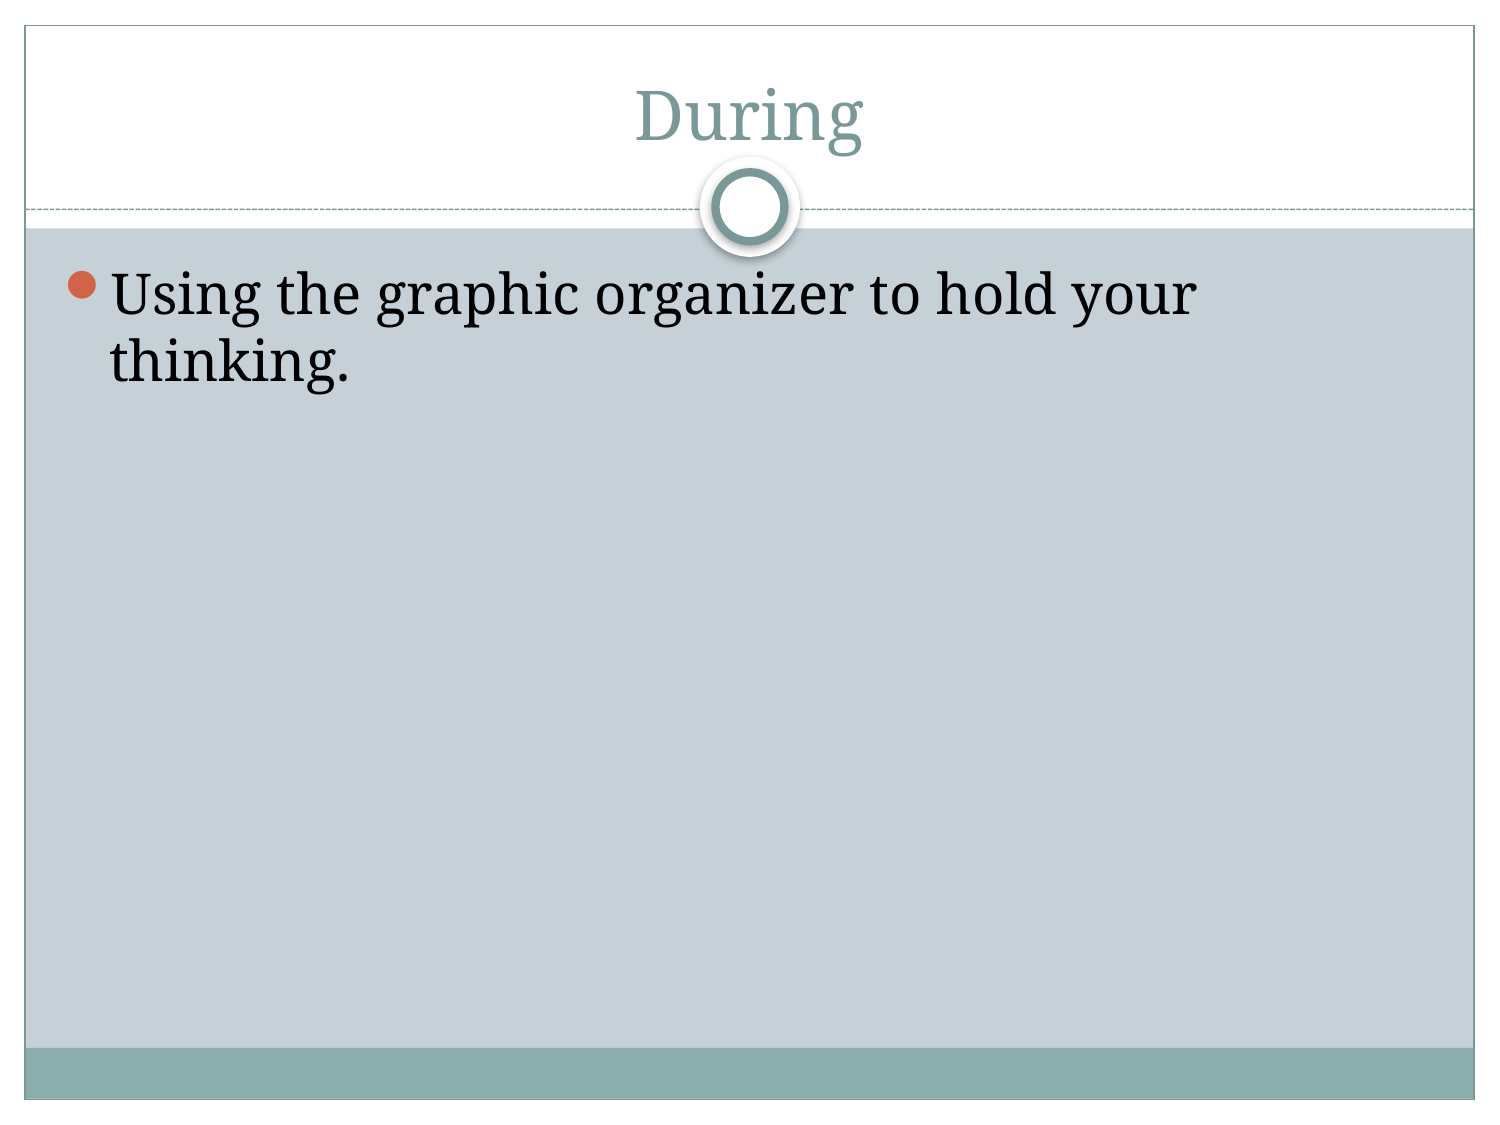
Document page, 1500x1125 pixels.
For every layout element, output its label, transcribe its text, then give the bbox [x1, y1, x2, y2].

list Using the graphic organizer to hold your thinking. [49, 250, 1445, 1001]
title During [49, 37, 1450, 162]
